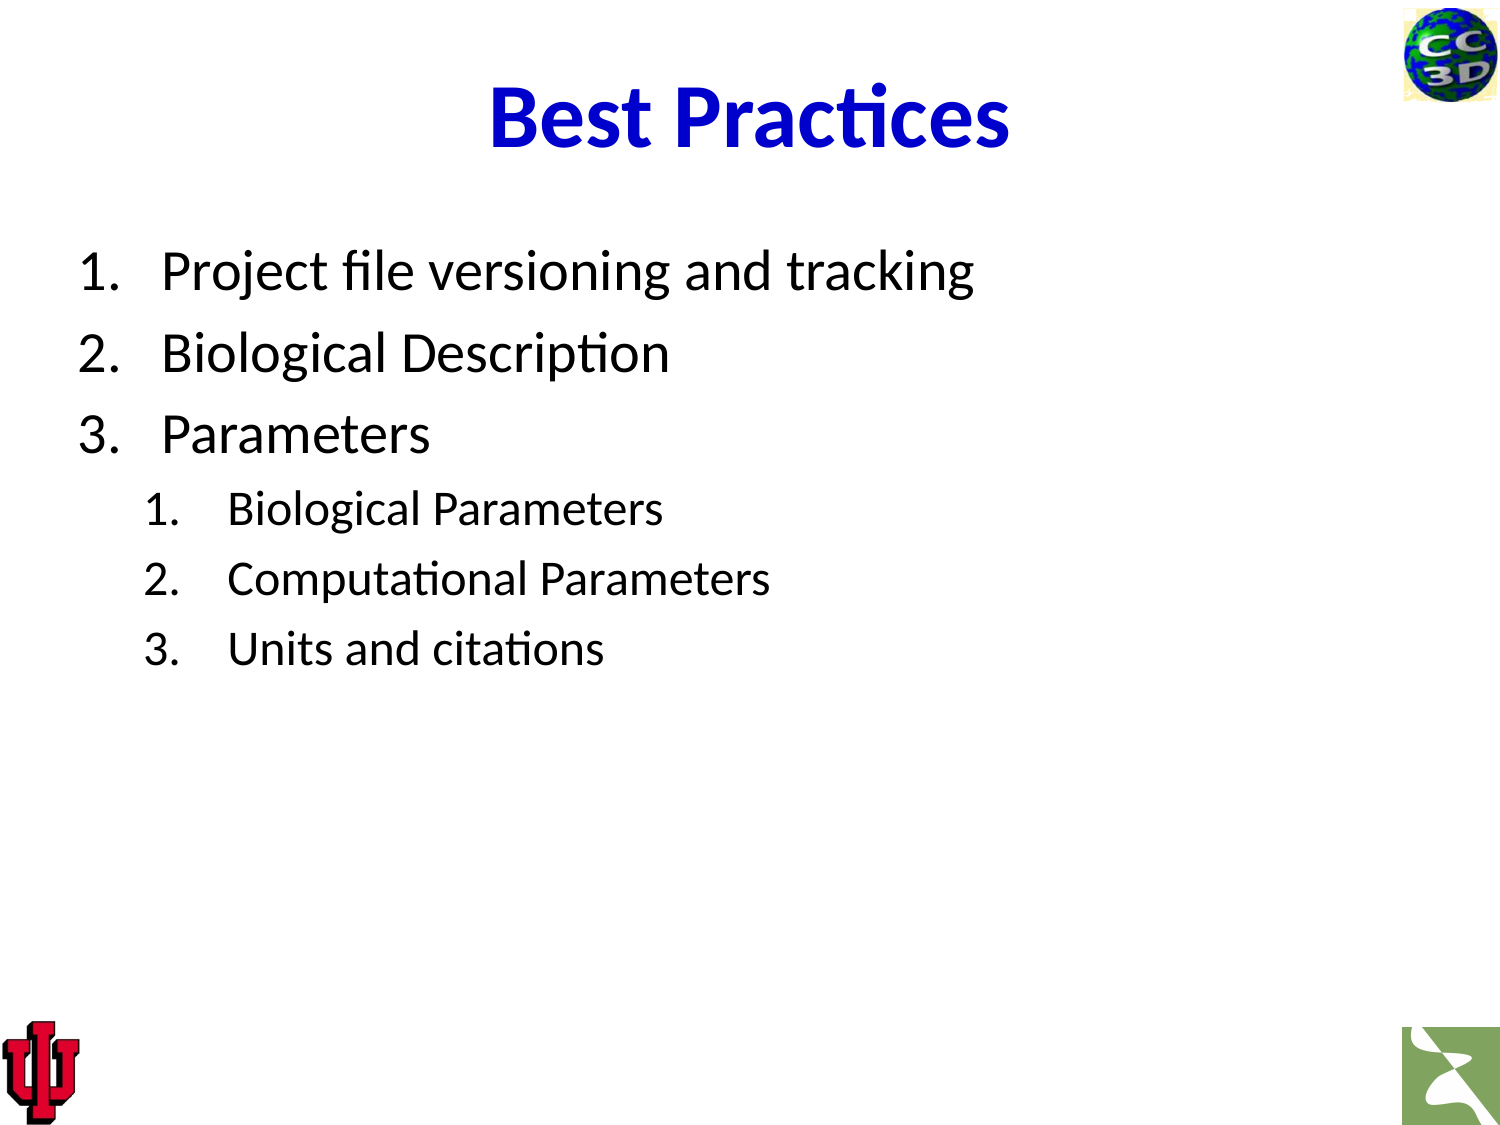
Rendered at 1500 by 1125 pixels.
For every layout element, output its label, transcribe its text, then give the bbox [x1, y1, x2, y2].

picture [1402, 1027, 1500, 1125]
picture [1402, 4, 1500, 106]
list Project file versioning and tracking Biological Description Parameters Biological Parameters Computational Parameters Units and citations [62, 224, 1475, 1043]
picture [0, 1020, 80, 1125]
title Best Practices [75, 39, 1425, 183]
